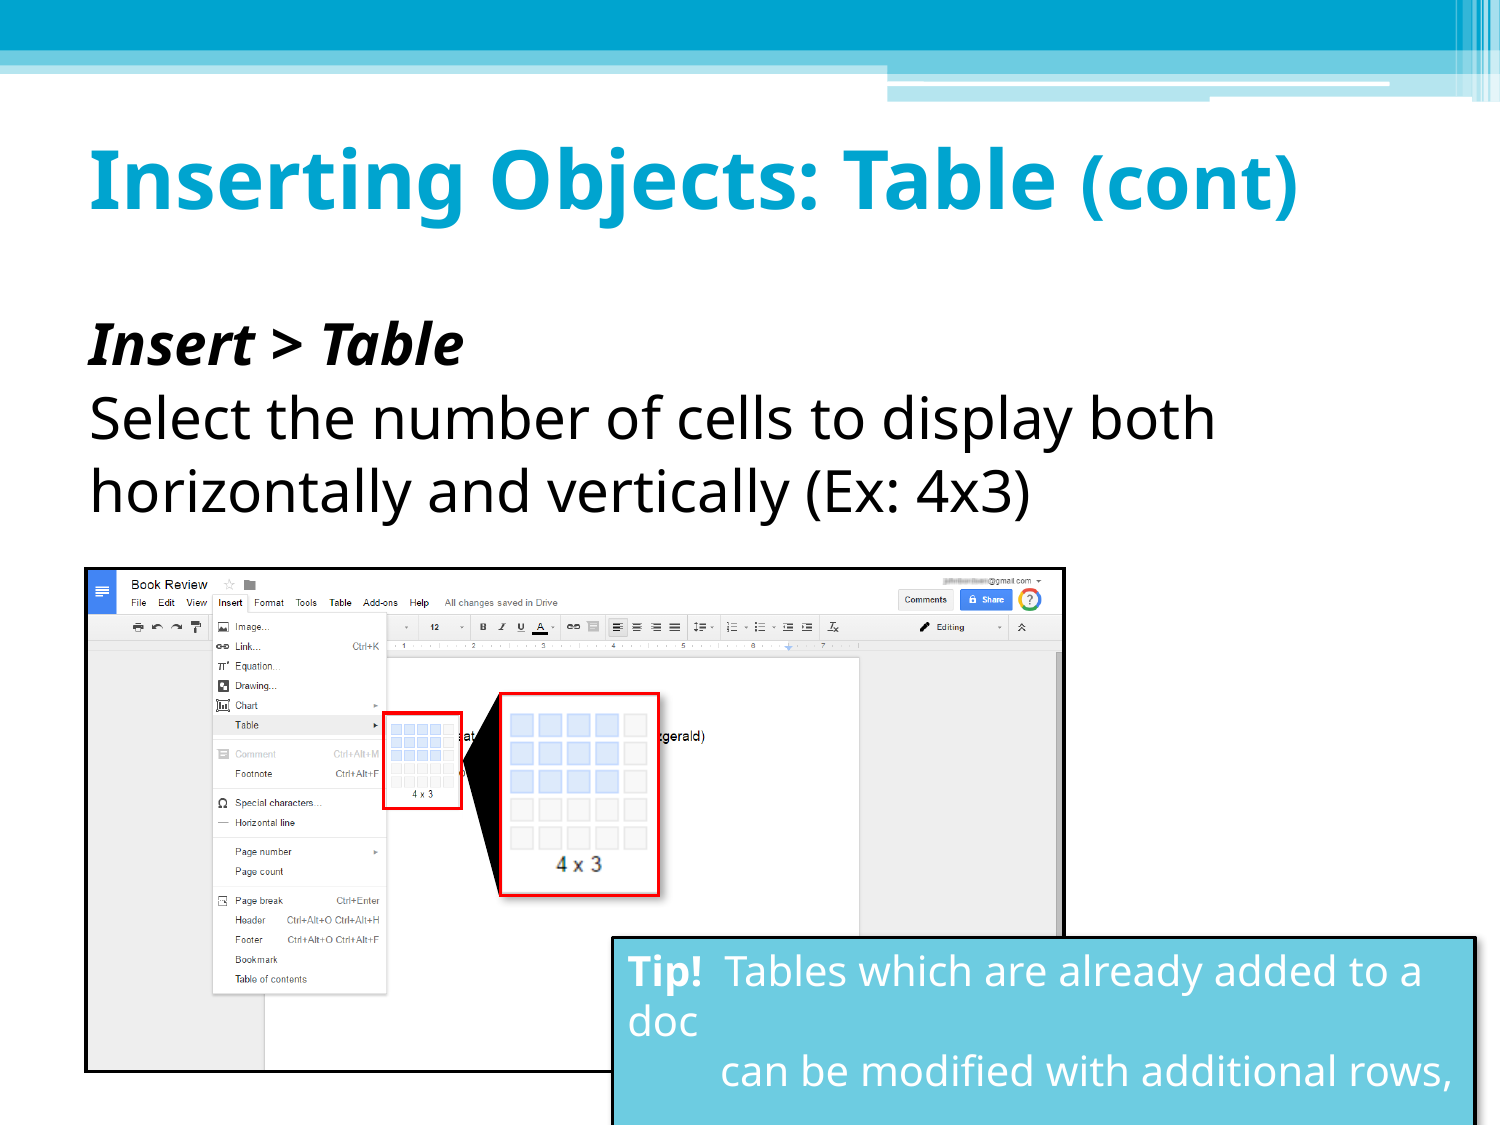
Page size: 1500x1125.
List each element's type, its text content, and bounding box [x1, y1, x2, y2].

list Insert > Table Select the number of cells to display both horizontally and vertically (Ex: 4x3) [75, 299, 1418, 925]
title Inserting Objects: Table (cont) [75, 90, 1500, 263]
picture [87, 570, 1063, 1071]
text_box Tip! Tables which are already added to a doc can be modified with additional rows, columns, and other formatting options. [612, 937, 1475, 1125]
